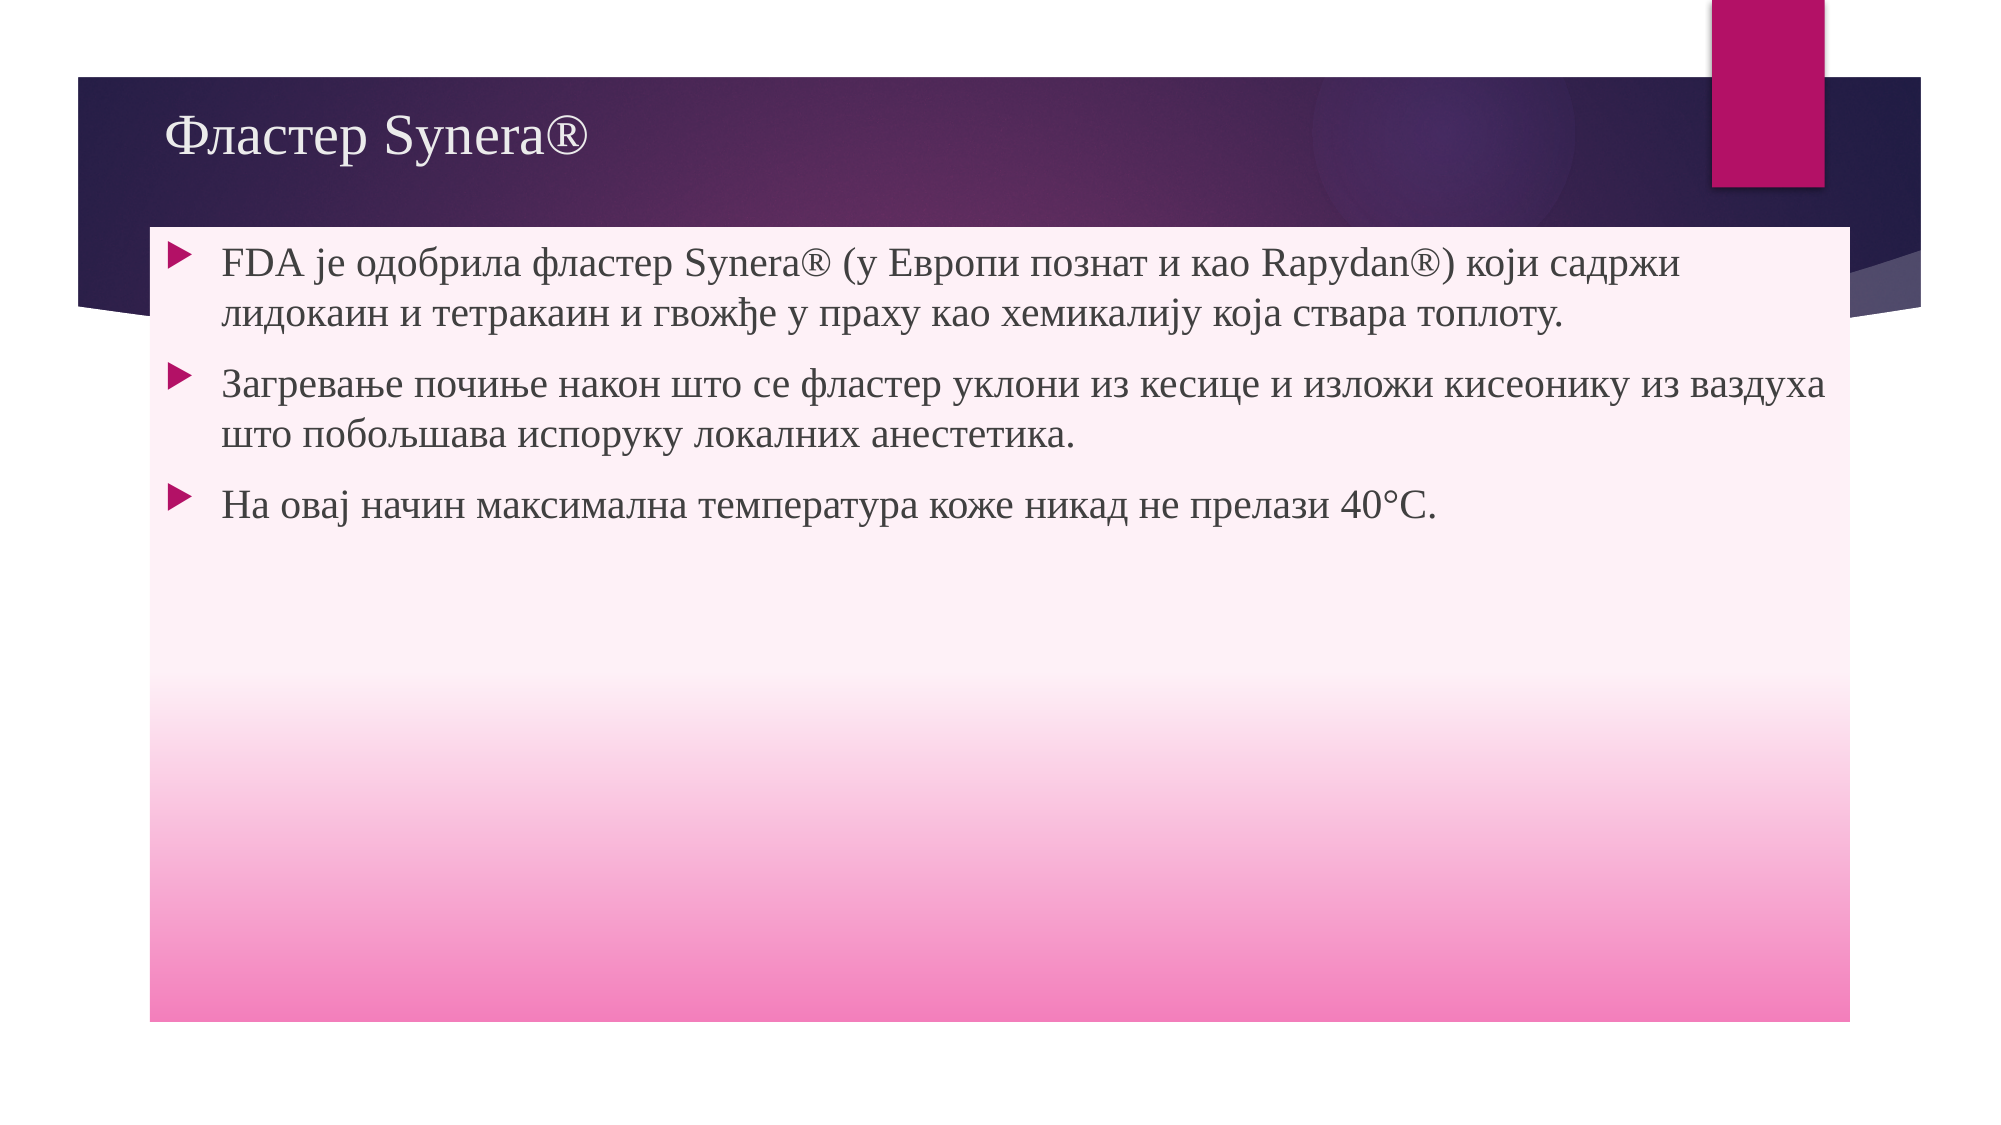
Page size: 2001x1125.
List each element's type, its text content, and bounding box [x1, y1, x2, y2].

title Фластер Synera® [149, 0, 1851, 262]
list FDA је одобрила фластер Synera® (у Европи познат и као Rapydan®) који садржи лидокаин и тетракаин и гвожђе у праху као хемикалију која ствара топлоту. Загревање почиње након што се фластер уклони из кесице и изложи кисеонику из ваздуха што побољшава испоруку локалних анестетика. На овај начин максимална температура коже никад не прелази 40°C. [149, 227, 1850, 1022]
